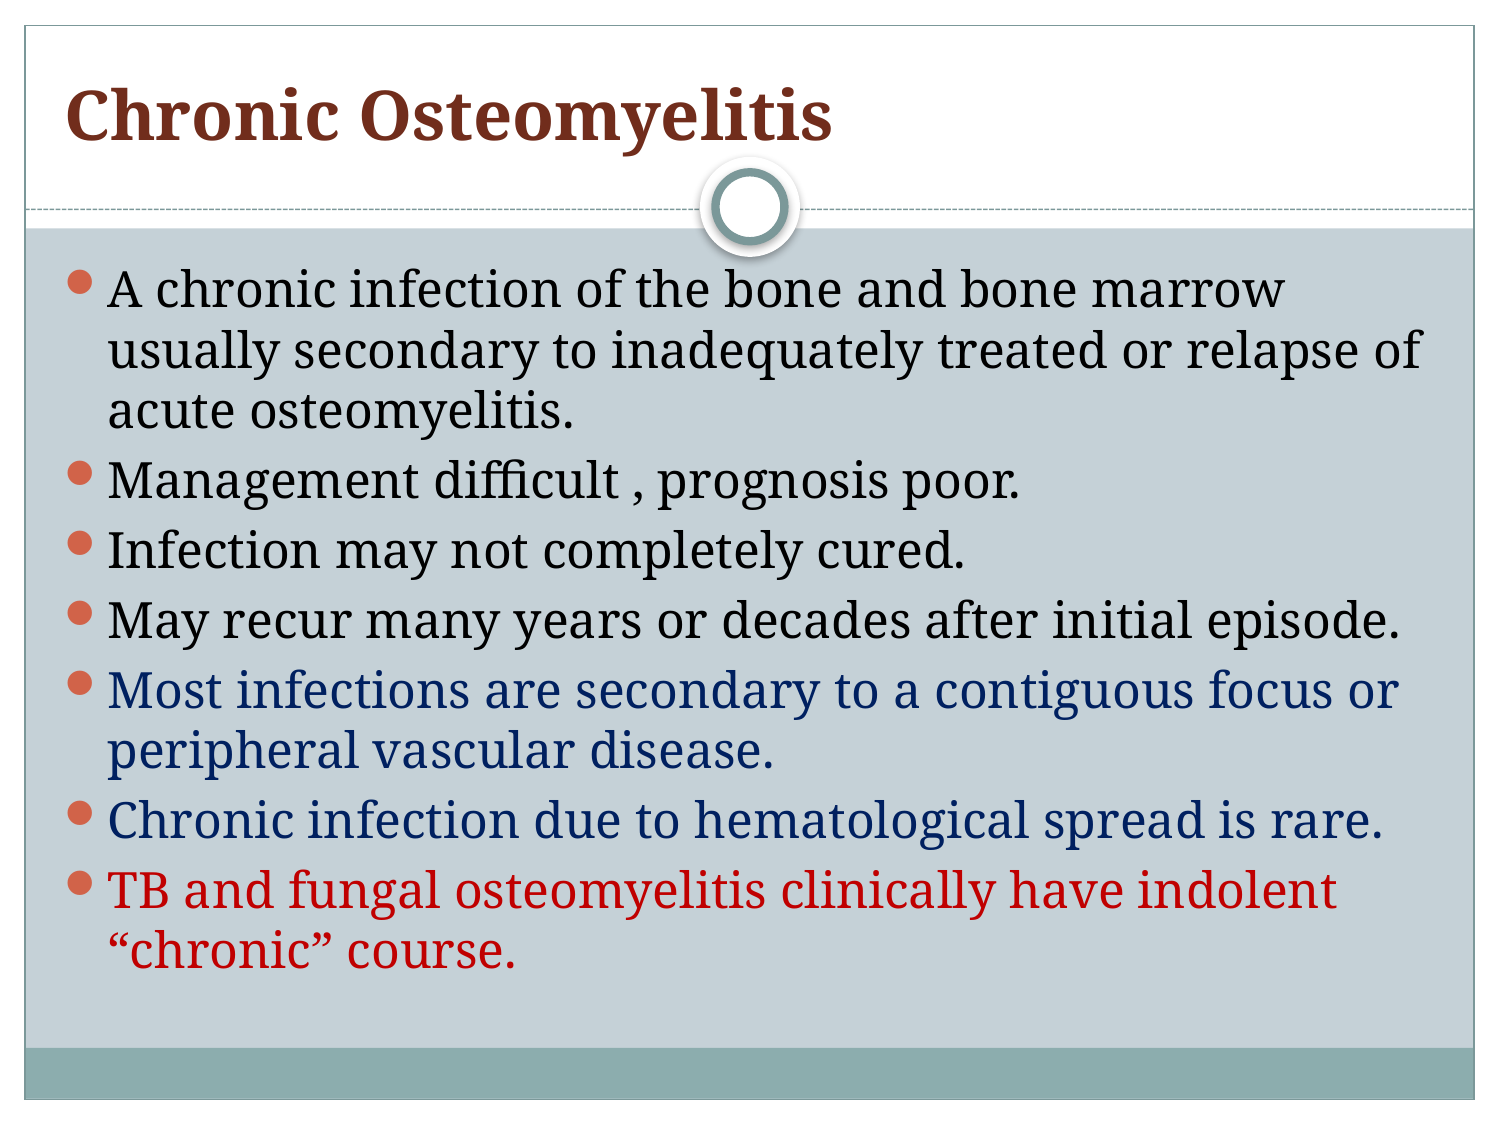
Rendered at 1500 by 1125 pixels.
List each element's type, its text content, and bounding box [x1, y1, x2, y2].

list A chronic infection of the bone and bone marrow usually secondary to inadequately treated or relapse of acute osteomyelitis. Management difficult , prognosis poor. Infection may not completely cured. May recur many years or decades after initial episode. Most infections are secondary to a contiguous focus or peripheral vascular disease. Chronic infection due to hematological spread is rare. TB and fungal osteomyelitis clinically have indolent “chronic” course. [49, 250, 1445, 1001]
title Chronic Osteomyelitis [49, 37, 1450, 162]
